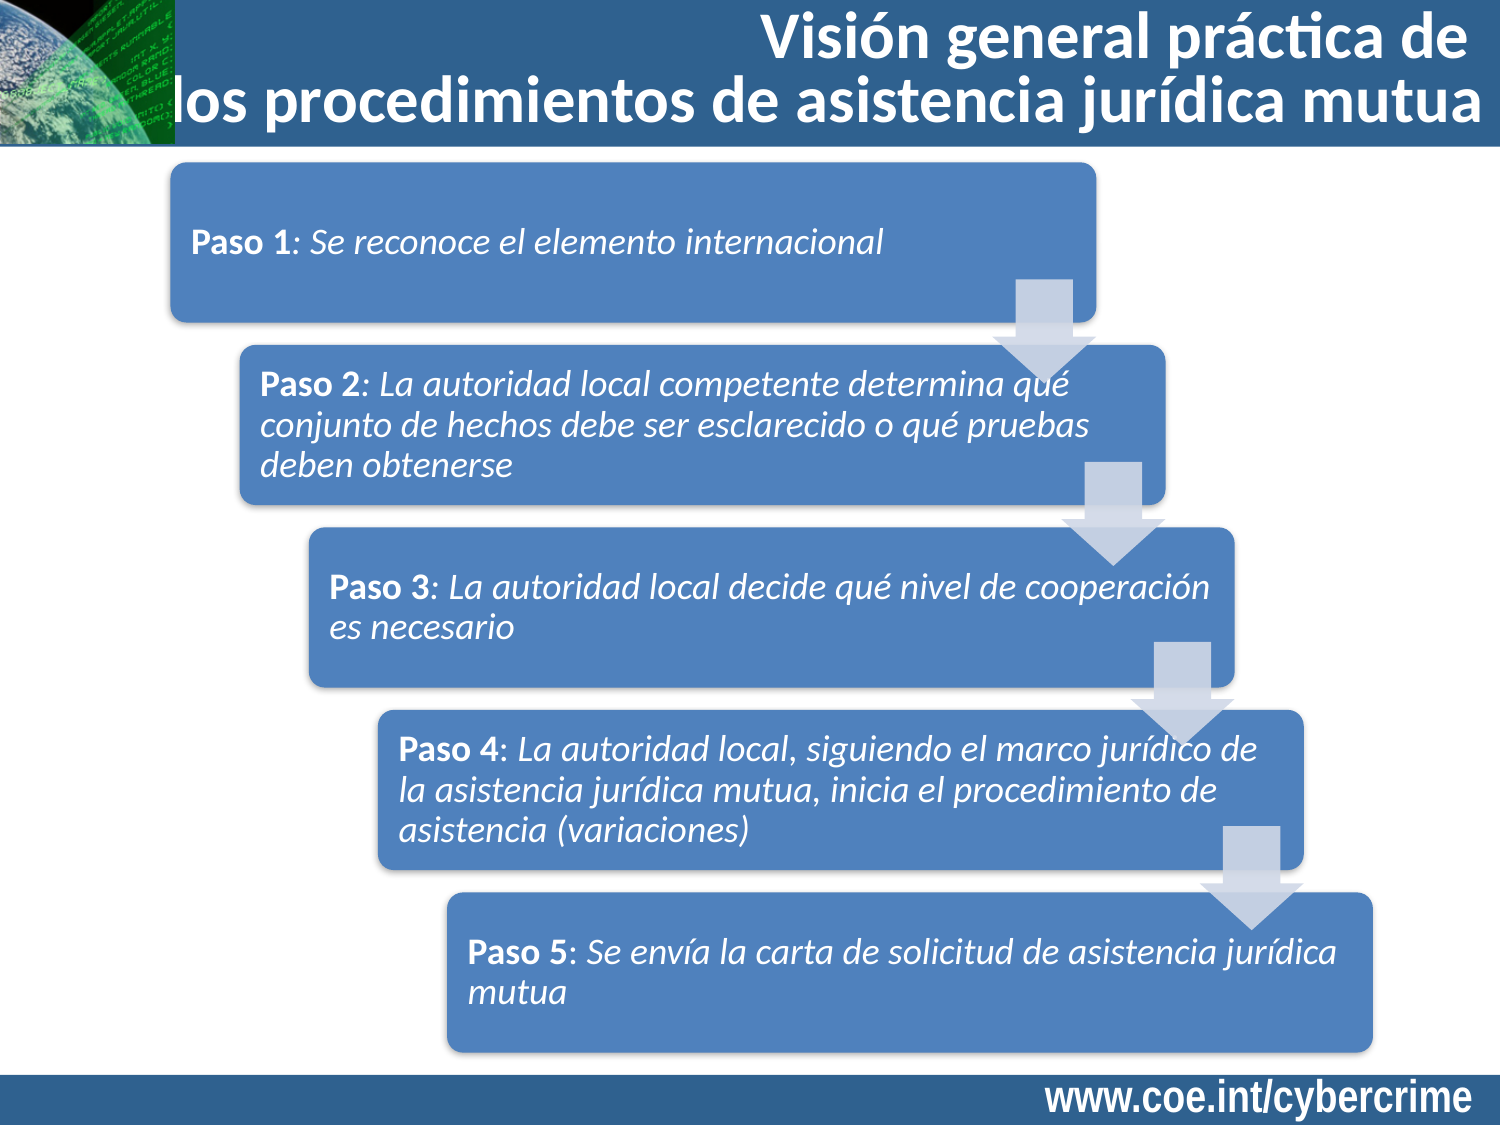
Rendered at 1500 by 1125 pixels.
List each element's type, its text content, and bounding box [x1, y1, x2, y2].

text_box www.coe.int/cybercrime [1030, 1059, 1500, 1125]
text_box Visión general práctica de los procedimientos de asistencia jurídica mutua [177, 0, 1500, 149]
picture [0, 0, 175, 144]
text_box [170, 162, 1374, 1053]
text_box [0, 1073, 1030, 1125]
